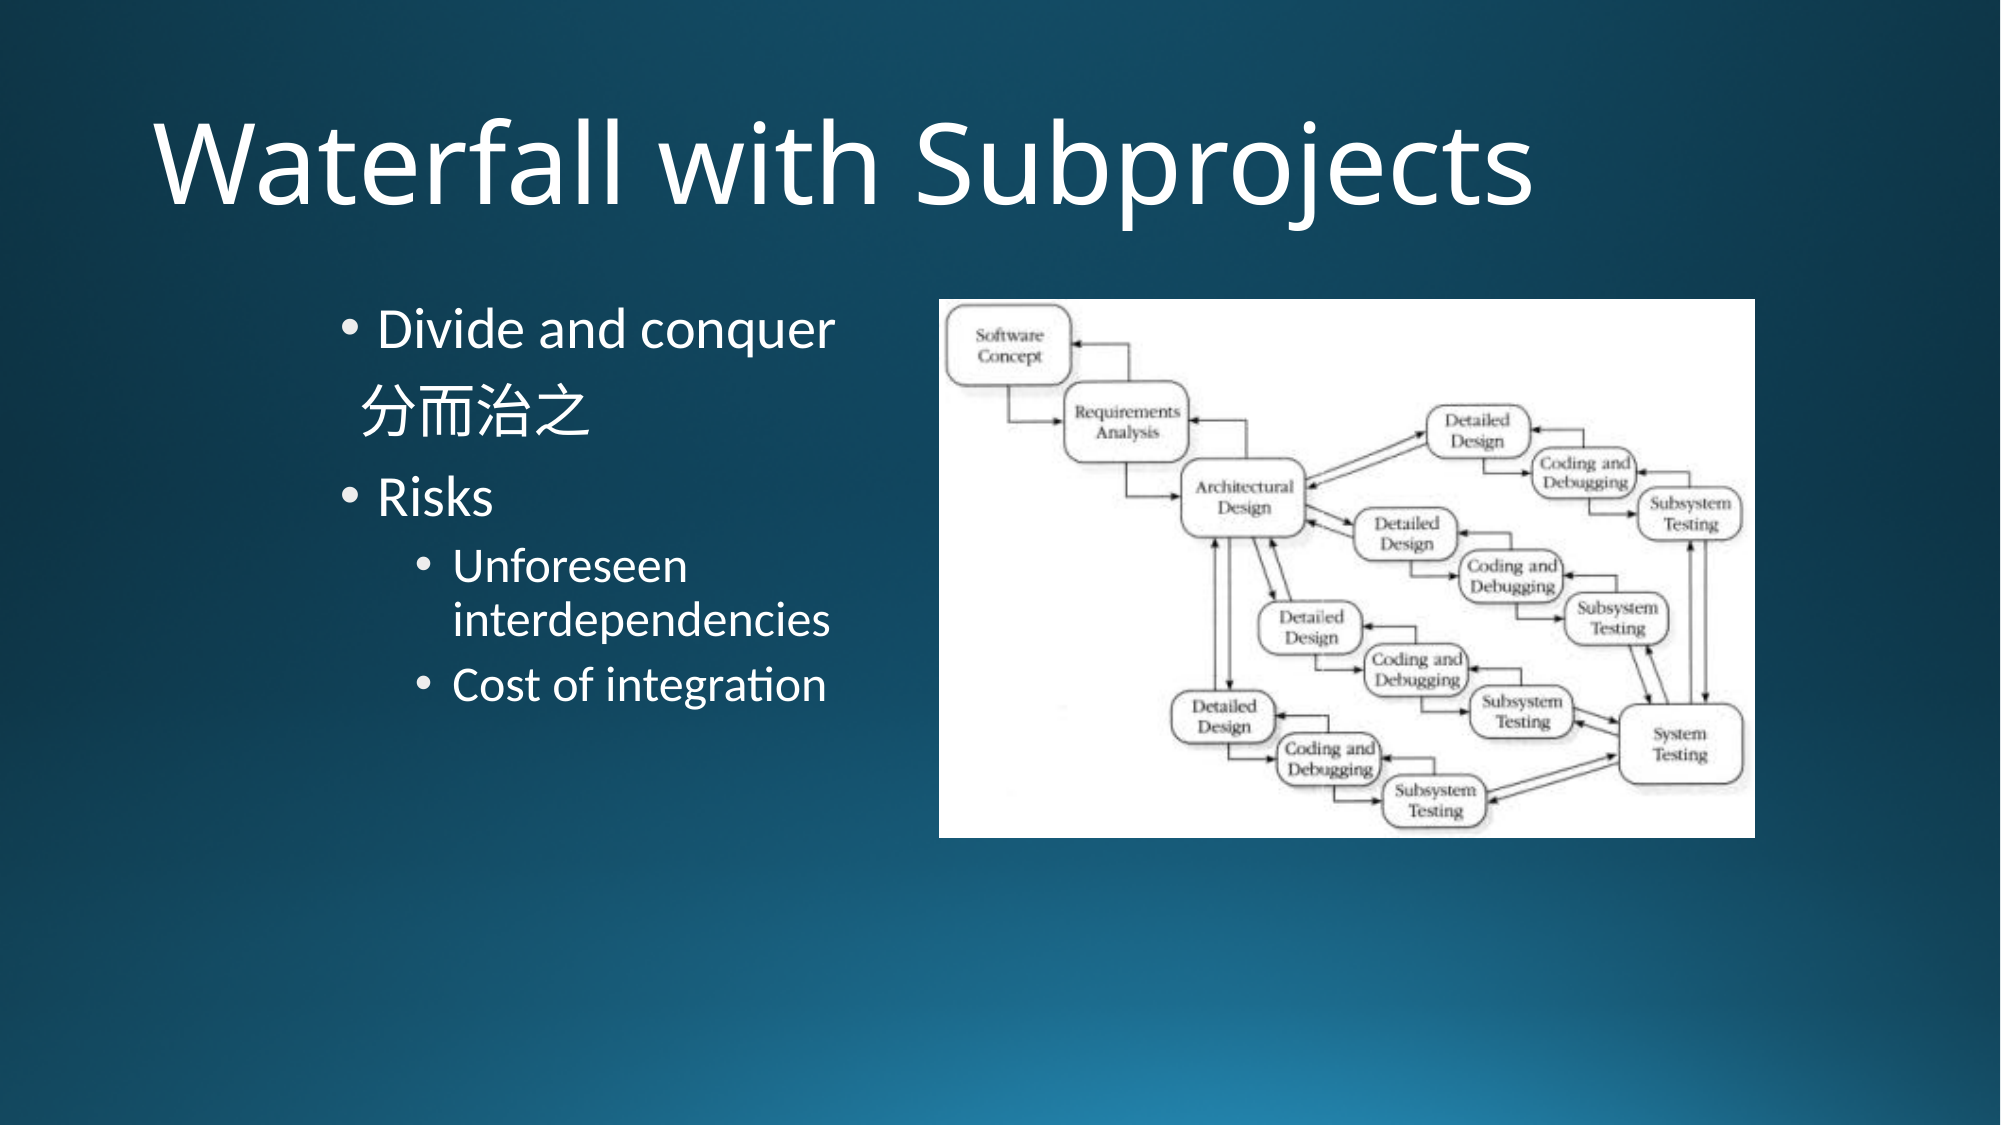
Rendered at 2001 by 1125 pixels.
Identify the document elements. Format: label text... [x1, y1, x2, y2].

title Waterfall with Subprojects [137, 59, 1863, 278]
list Divide and conquer 分而治之 Risks Unforeseen interdependencies Cost of integration [324, 291, 1000, 1050]
picture [0, 0, 2001, 1125]
